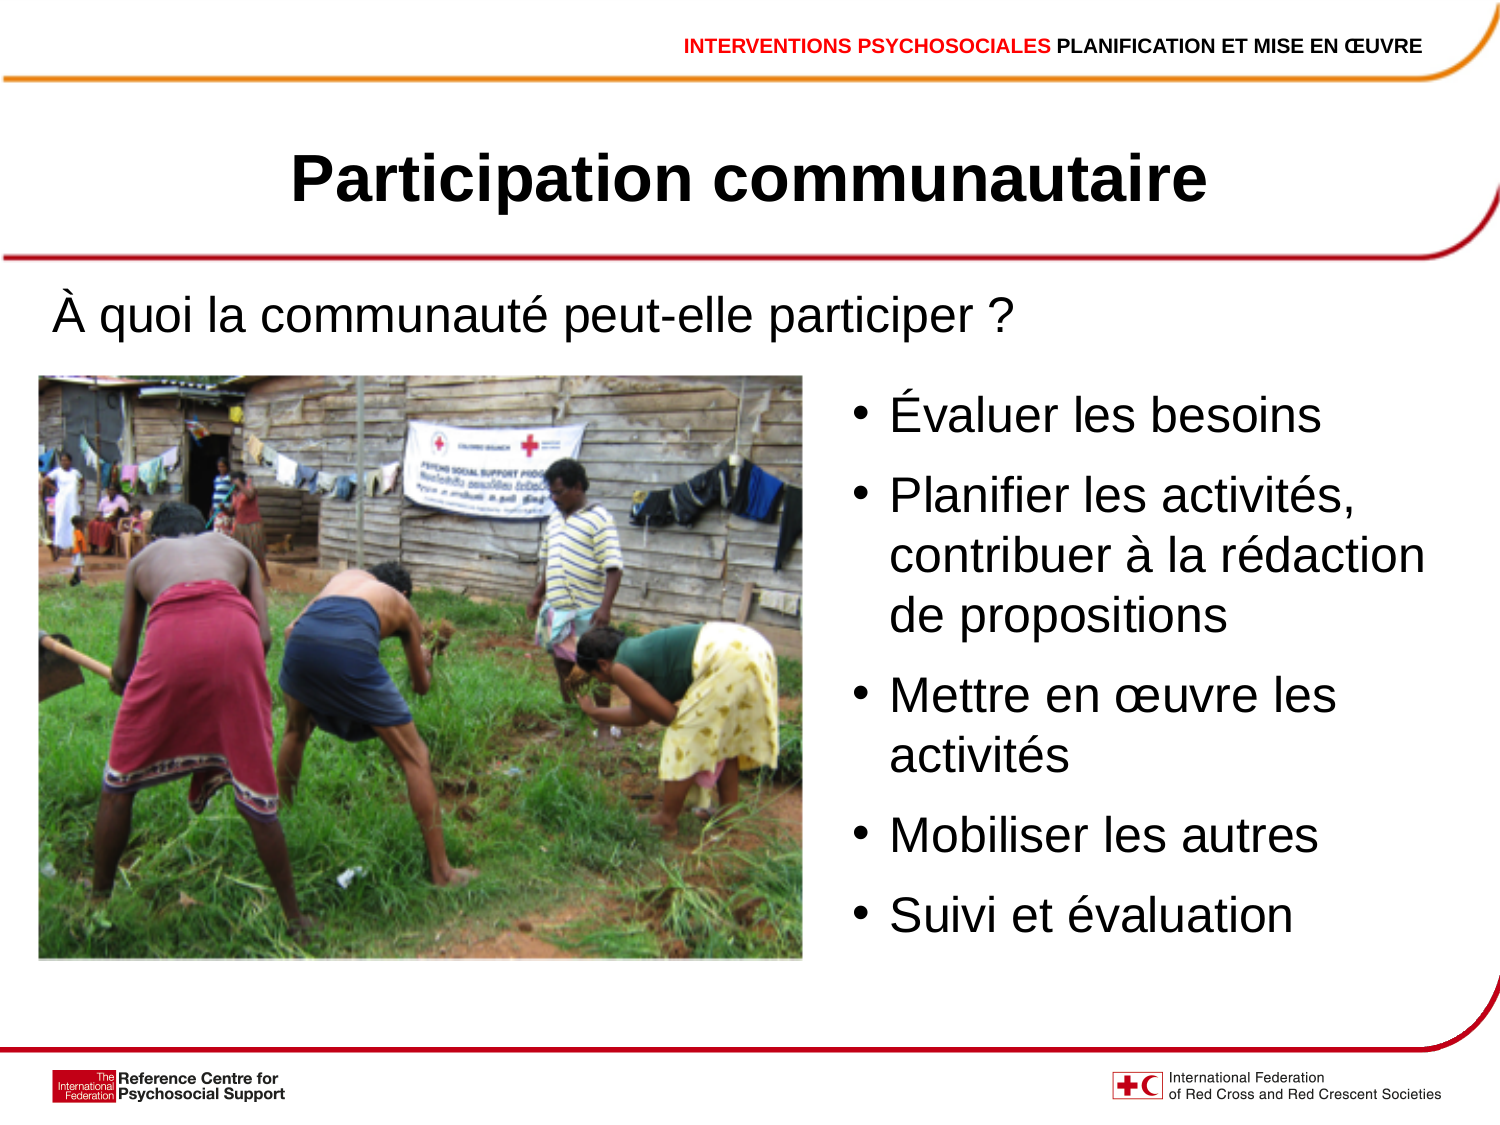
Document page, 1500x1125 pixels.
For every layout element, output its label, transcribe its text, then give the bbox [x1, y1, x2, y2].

text_box À quoi la communauté peut-elle participer ? [37, 274, 1450, 350]
picture [37, 374, 805, 961]
picture [0, 0, 1500, 265]
picture [0, 974, 1500, 1125]
text_box Évaluer les besoins Planifier les activités, contribuer à la rédaction de propositions Mettre en œuvre les activités Mobiliser les autres Suivi et évaluation [837, 374, 1500, 974]
